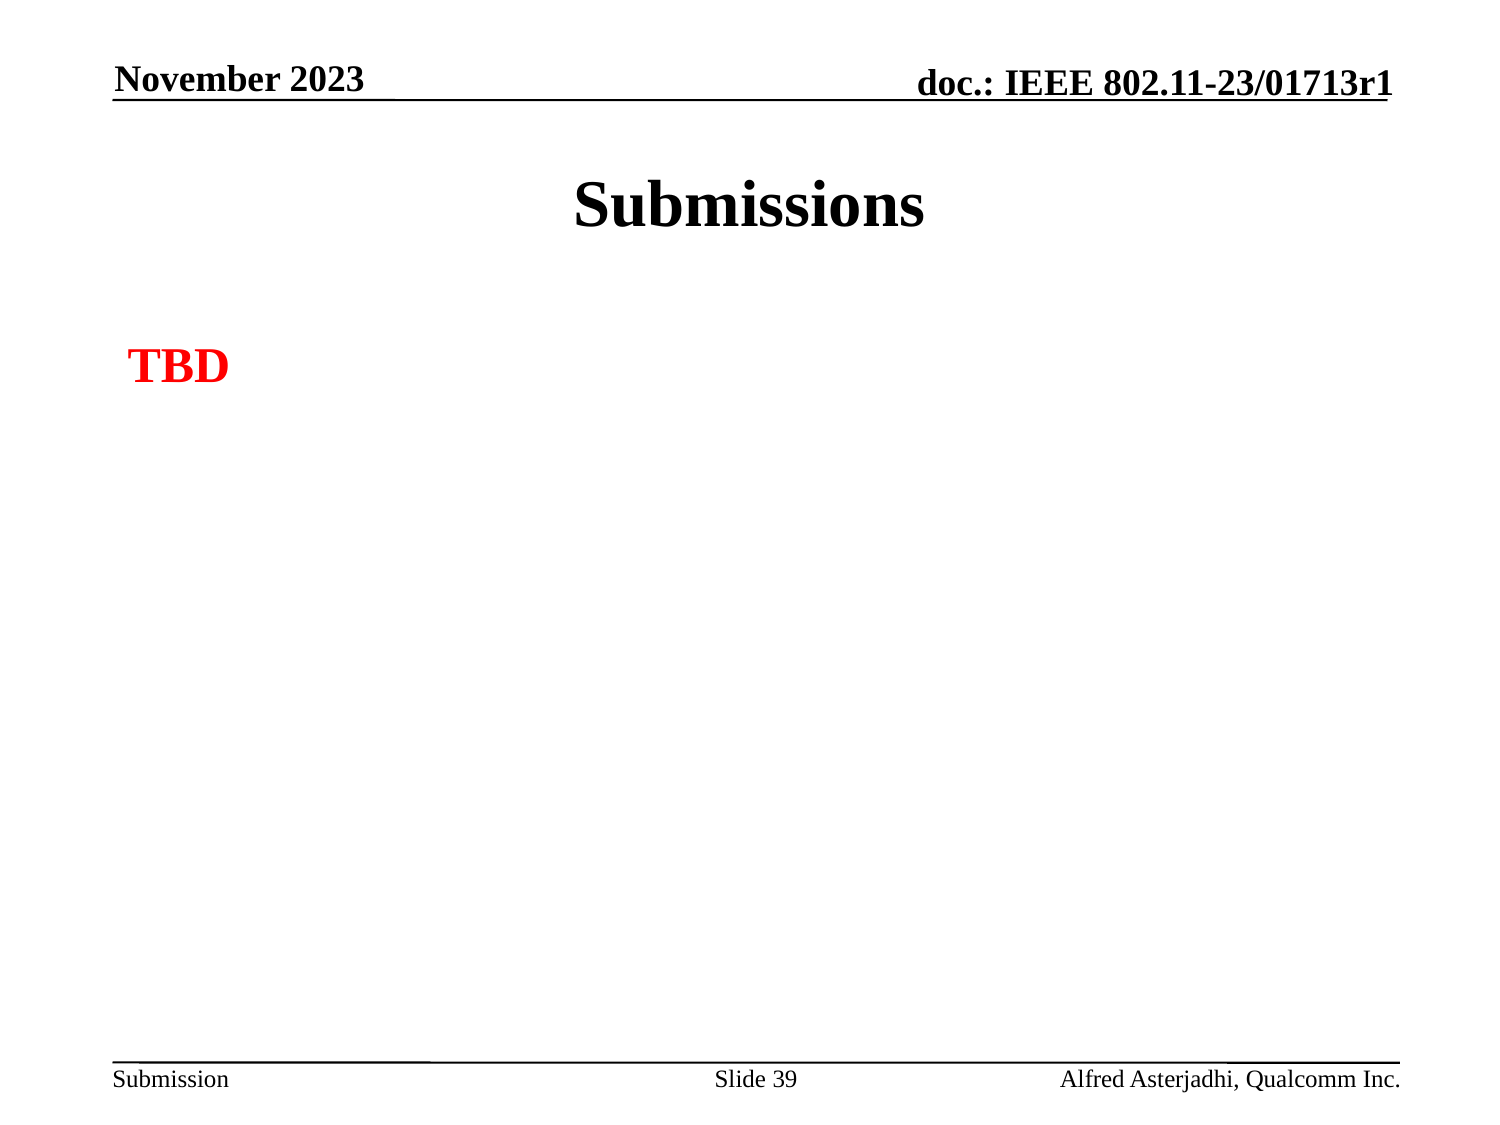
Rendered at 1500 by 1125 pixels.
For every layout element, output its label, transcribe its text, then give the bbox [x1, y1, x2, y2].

slide_number Slide 39 [712, 1061, 800, 1123]
footer Alfred Asterjadhi, Qualcomm Inc. [878, 1061, 1402, 1093]
title Submissions [112, 112, 1388, 288]
list TBD [112, 324, 1388, 1000]
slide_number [114, 54, 423, 100]
